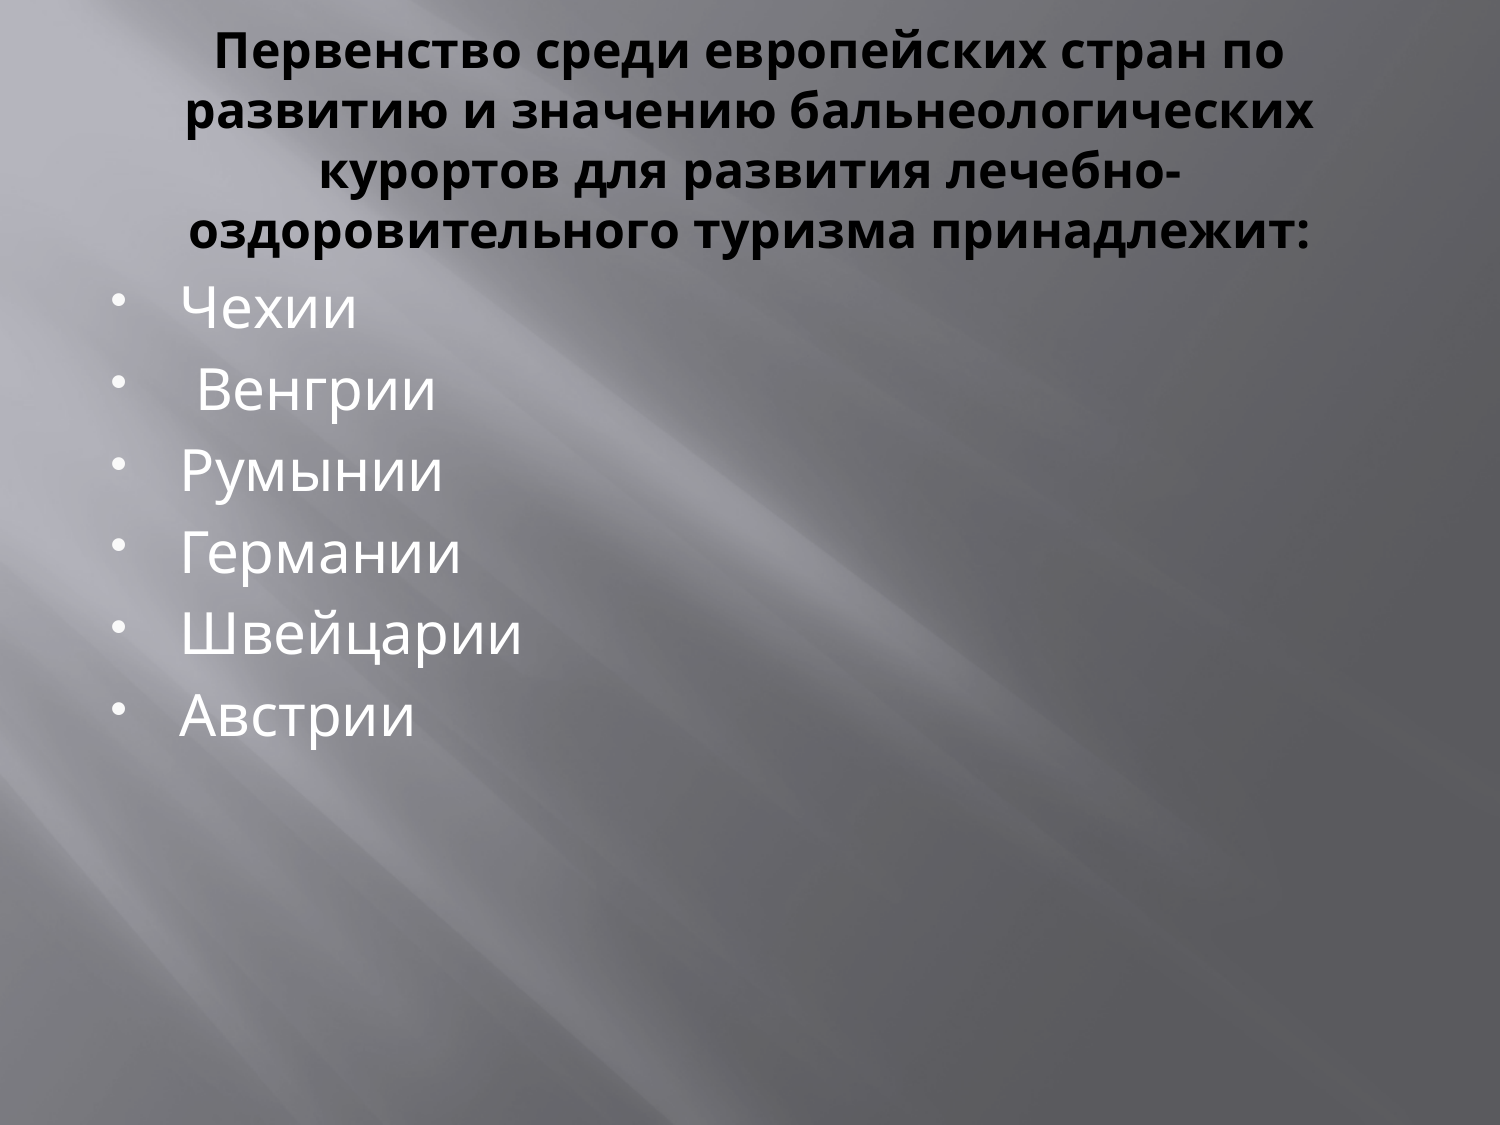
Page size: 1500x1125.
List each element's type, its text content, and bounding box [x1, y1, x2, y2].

list Чехии Венгрии Румынии Германии Швейцарии Австрии [75, 262, 1425, 1035]
title Первенство среди европейских стран по развитию и значению бальнеологических курортов для развития лечебно-оздоровительного туризма принадлежит: [75, 45, 1425, 233]
